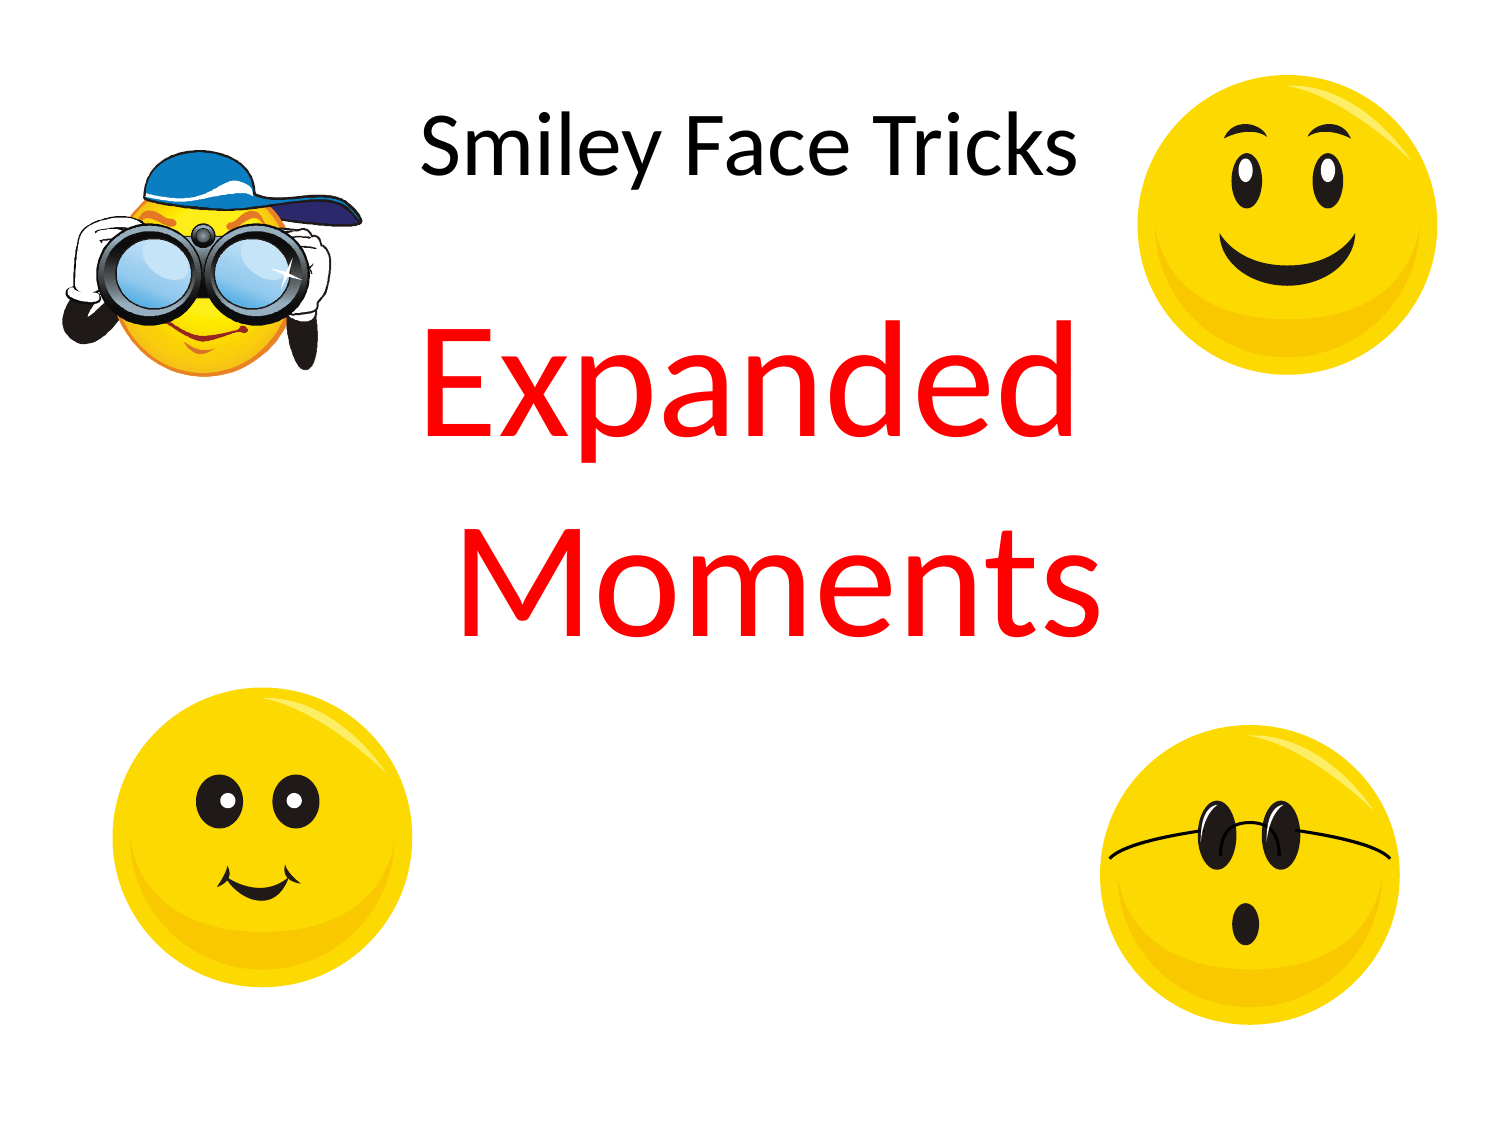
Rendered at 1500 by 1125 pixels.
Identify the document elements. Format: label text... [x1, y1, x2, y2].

title Smiley Face Tricks [75, 45, 1425, 233]
picture [1137, 74, 1438, 376]
picture [62, 149, 363, 377]
list Expanded Moments [75, 262, 1425, 1005]
picture [112, 687, 413, 988]
picture [1099, 724, 1401, 1026]
